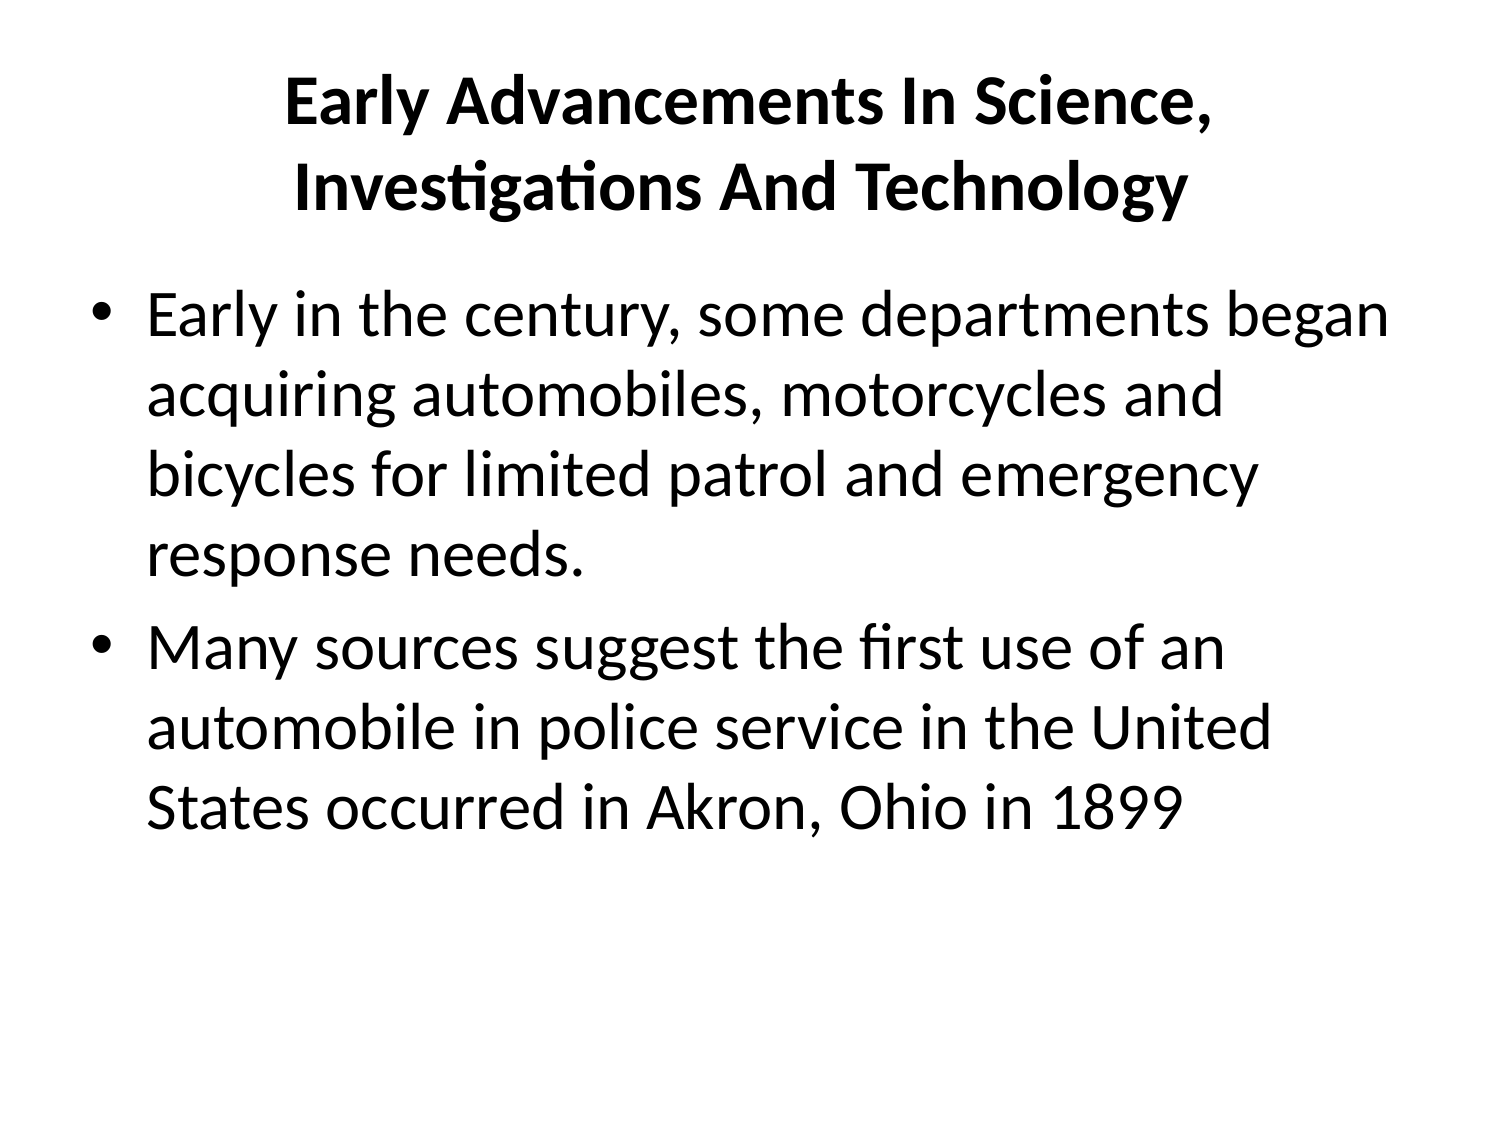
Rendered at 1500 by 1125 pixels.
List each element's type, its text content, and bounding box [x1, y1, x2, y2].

list Early in the century, some departments began acquiring automobiles, motorcycles and bicycles for limited patrol and emergency response needs. Many sources suggest the first use of an automobile in police service in the United States occurred in Akron, Ohio in 1899 [75, 262, 1425, 1005]
title Early Advancements In Science, Investigations And Technology [75, 45, 1425, 233]
